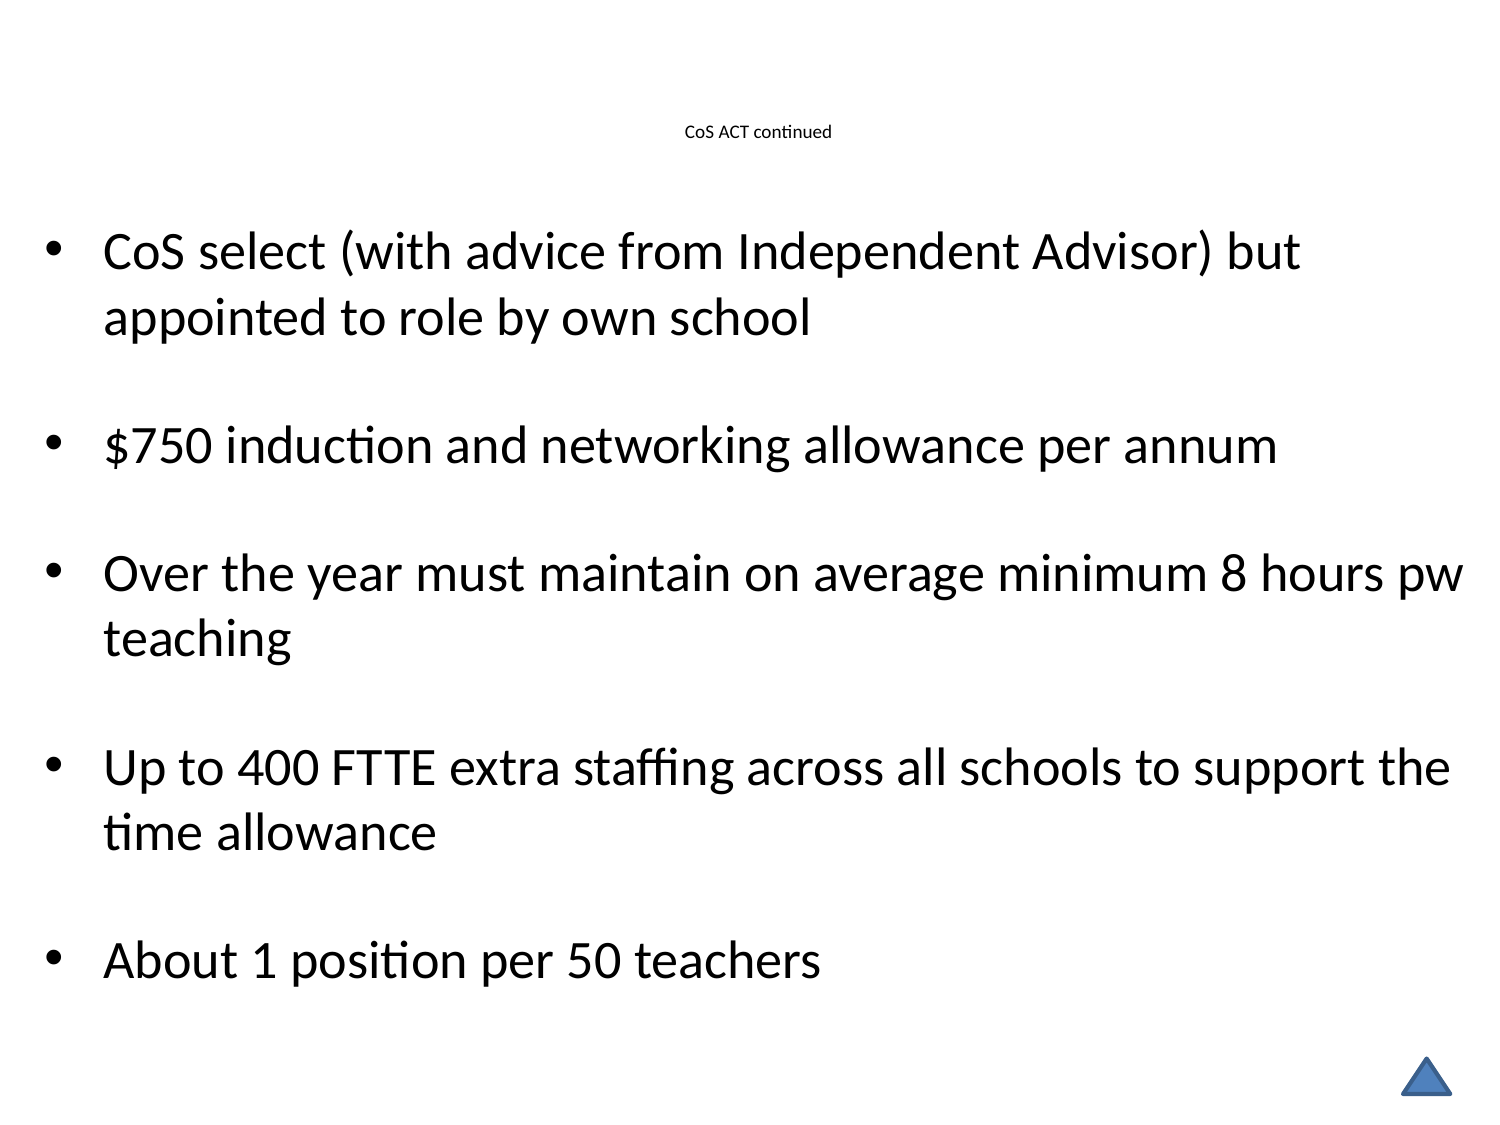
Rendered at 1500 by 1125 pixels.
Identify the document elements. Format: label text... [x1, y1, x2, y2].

title CoS ACT continued [53, 42, 1447, 208]
list CoS select (with advice from Independent Advisor) but appointed to role by own school $750 induction and networking allowance per annum Over the year must maintain on average minimum 8 hours pw teaching Up to 400 FTTE extra staffing across all schools to support the time allowance About 1 position per 50 teachers [29, 208, 1483, 1094]
text_box [1401, 1056, 1453, 1097]
